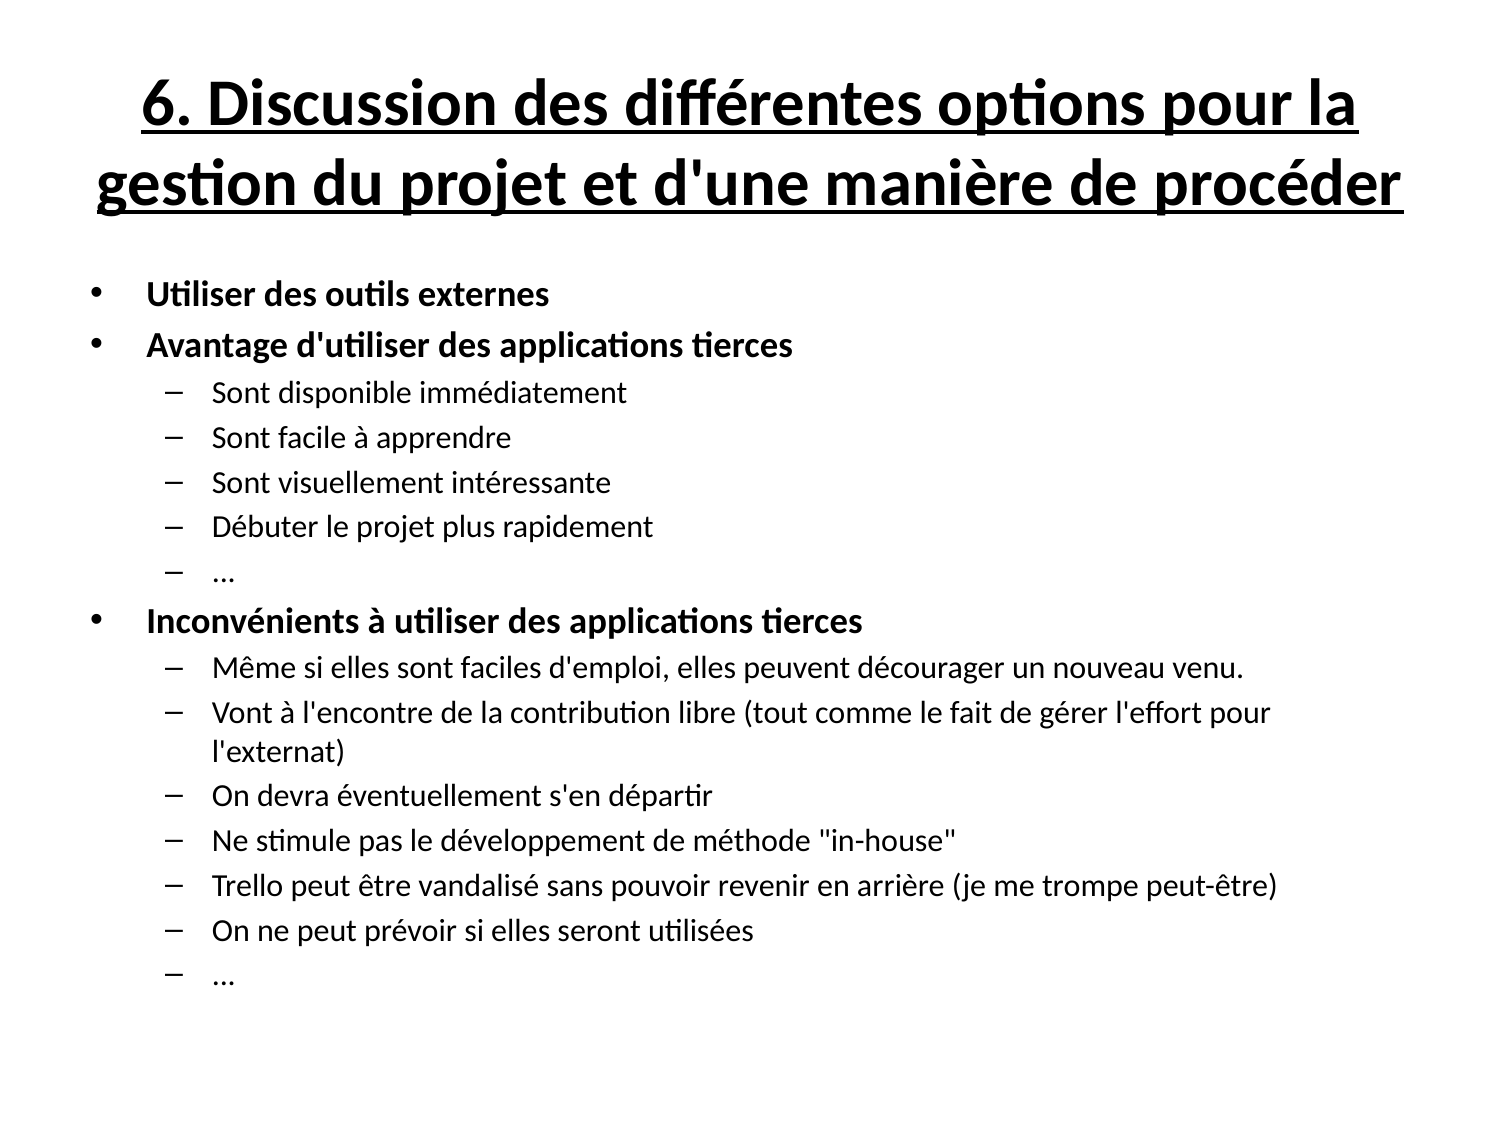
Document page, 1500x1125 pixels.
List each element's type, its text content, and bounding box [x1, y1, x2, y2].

list Utiliser des outils externes Avantage d'utiliser des applications tierces Sont disponible immédiatement Sont facile à apprendre Sont visuellement intéressante Débuter le projet plus rapidement ... Inconvénients à utiliser des applications tierces Même si elles sont faciles d'emploi, elles peuvent décourager un nouveau venu. Vont à l'encontre de la contribution libre (tout comme le fait de gérer l'effort pour l'externat) On devra éventuellement s'en départir Ne stimule pas le développement de méthode "in-house" Trello peut être vandalisé sans pouvoir revenir en arrière (je me trompe peut-être) On ne peut prévoir si elles seront utilisées ... [75, 262, 1425, 1005]
title 6. Discussion des différentes options pour la gestion du projet et d'une manière de procéder [75, 45, 1425, 233]
